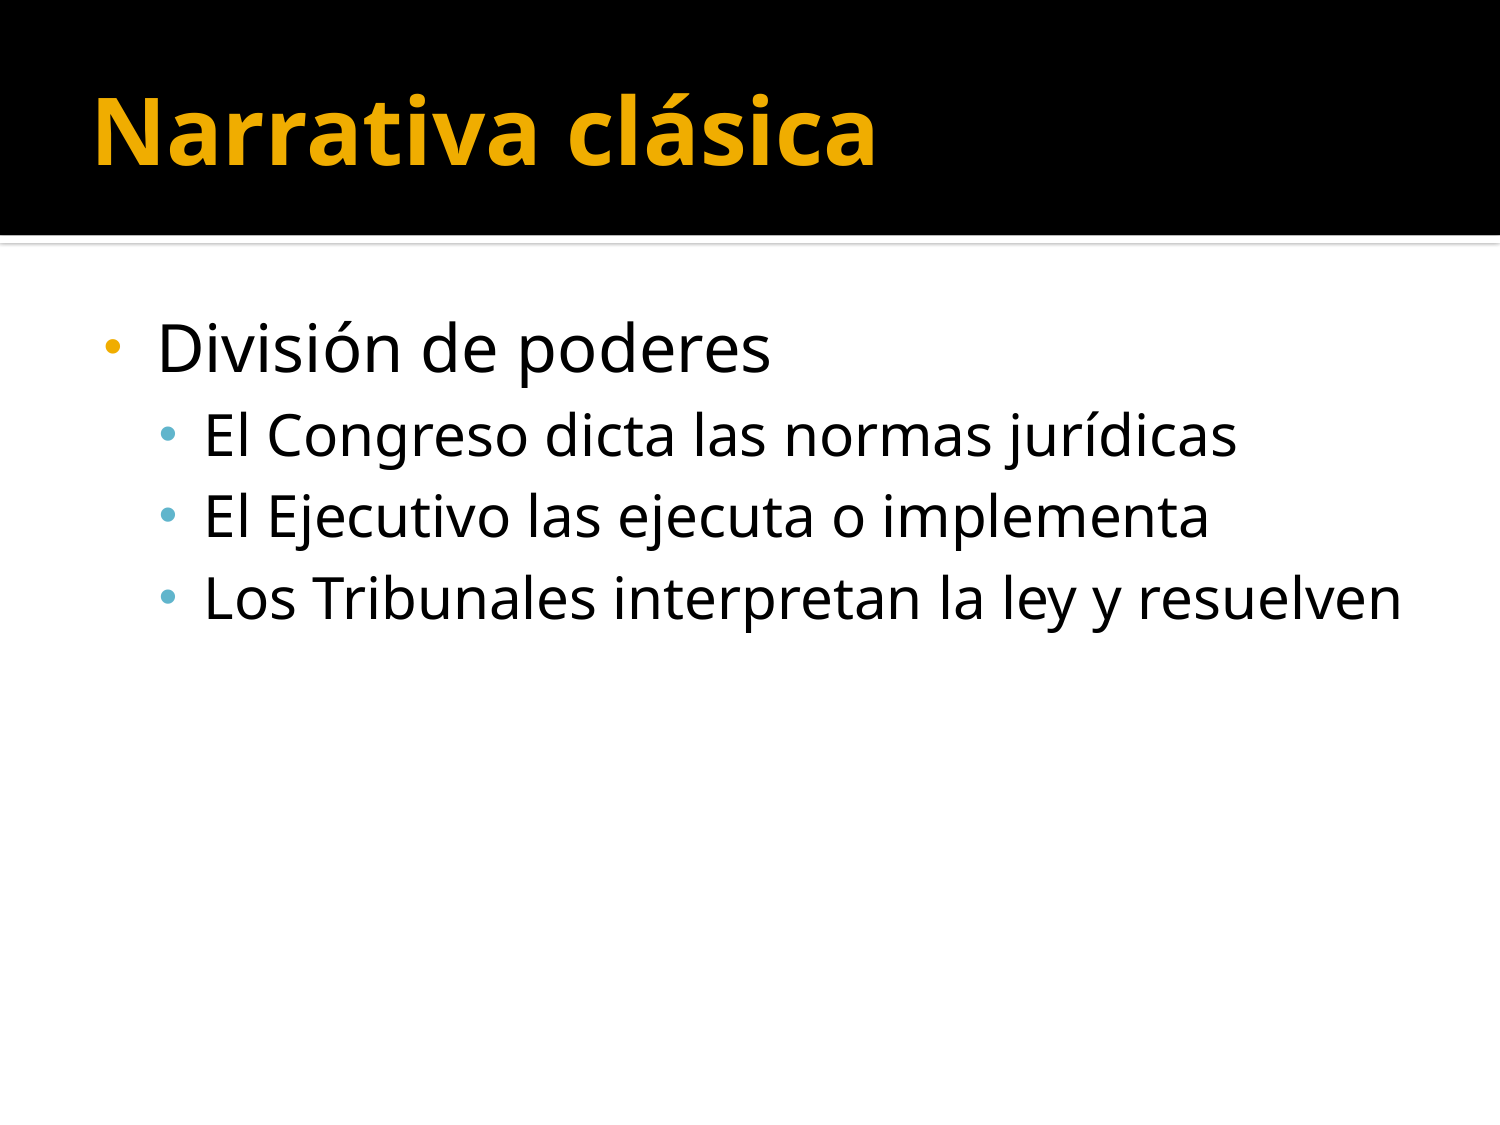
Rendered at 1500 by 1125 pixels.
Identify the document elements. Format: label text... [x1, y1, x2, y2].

list División de poderes El Congreso dicta las normas jurídicas El Ejecutivo las ejecuta o implementa Los Tribunales interpretan la ley y resuelven [75, 291, 1425, 1050]
title Narrativa clásica [75, 25, 1425, 231]
